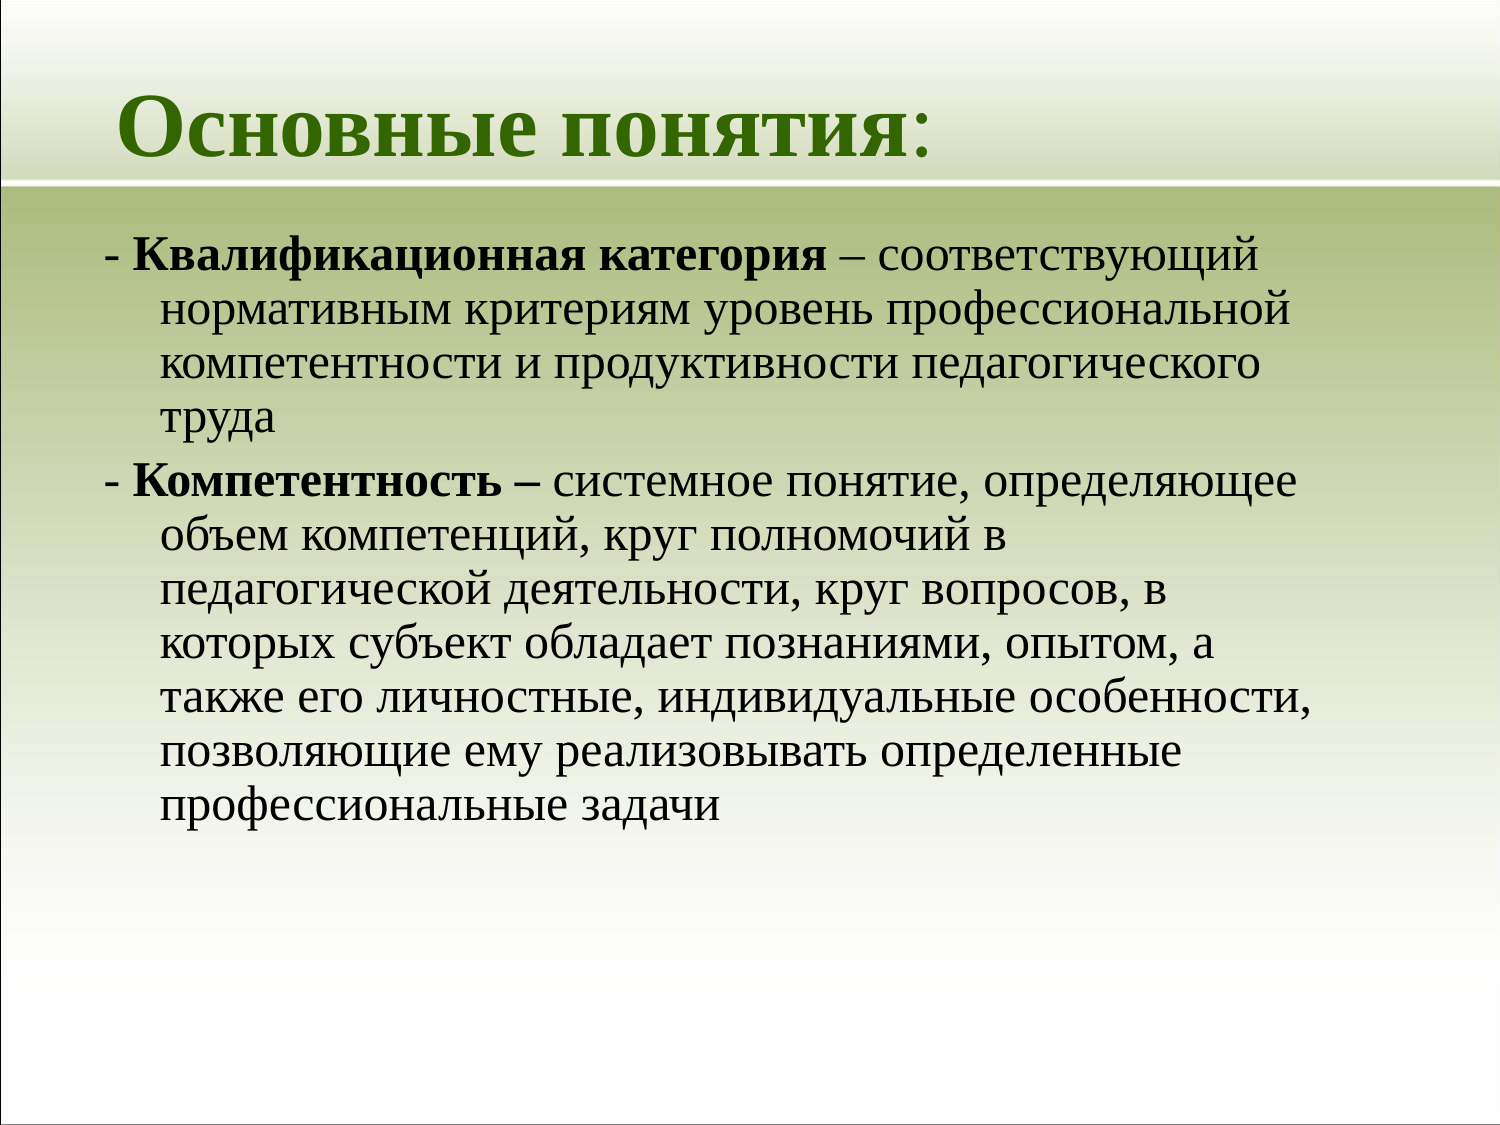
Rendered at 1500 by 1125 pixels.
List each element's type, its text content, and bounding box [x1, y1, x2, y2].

picture [0, 0, 1500, 1125]
title Основные понятия: [100, 54, 1376, 185]
list - Квалификационная категория – соответствующий нормативным критериям уровень профессиональной компетентности и продуктивности педагогического труда - Компетентность – системное понятие, определяющее объем компетенций, круг полномочий в педагогической деятельности, круг вопросов, в которых субъект обладает познаниями, опытом, а также его личностные, индивидуальные особенности, позволяющие ему реализовывать определенные профессиональные задачи [88, 219, 1364, 896]
